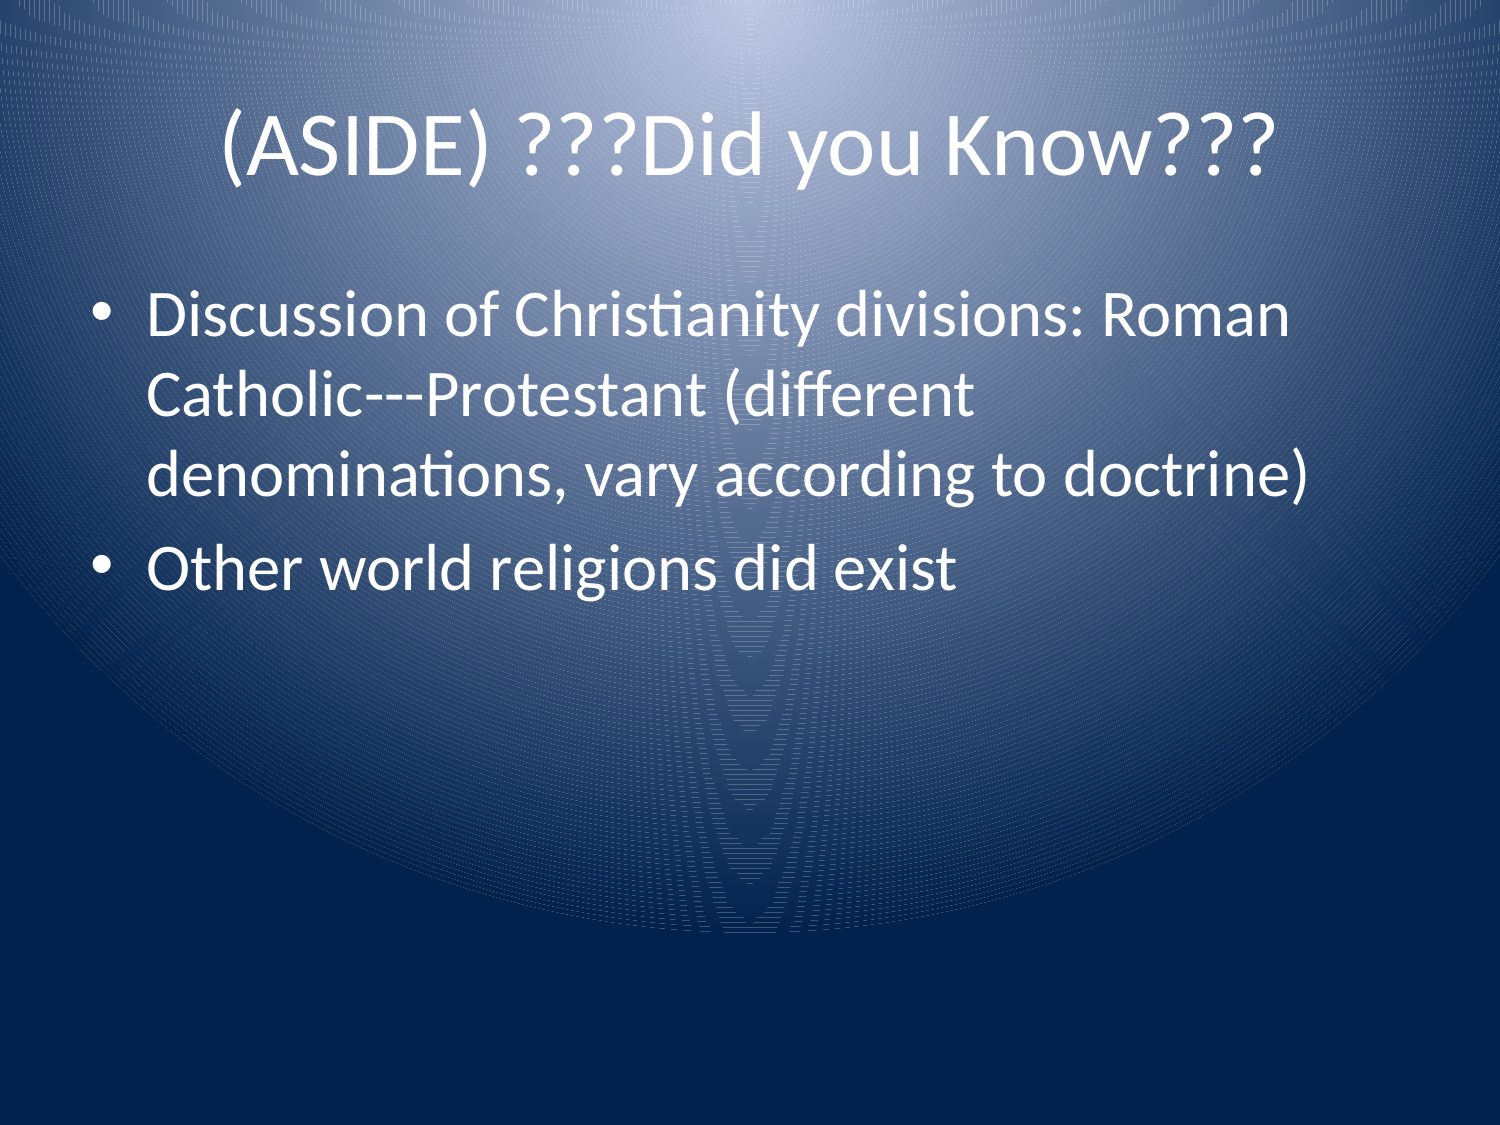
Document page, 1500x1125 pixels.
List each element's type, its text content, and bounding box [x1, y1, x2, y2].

list Discussion of Christianity divisions: Roman Catholic---Protestant (different denominations, vary according to doctrine) Other world religions did exist [75, 262, 1425, 1005]
title (ASIDE) ???Did you Know??? [75, 45, 1425, 233]
